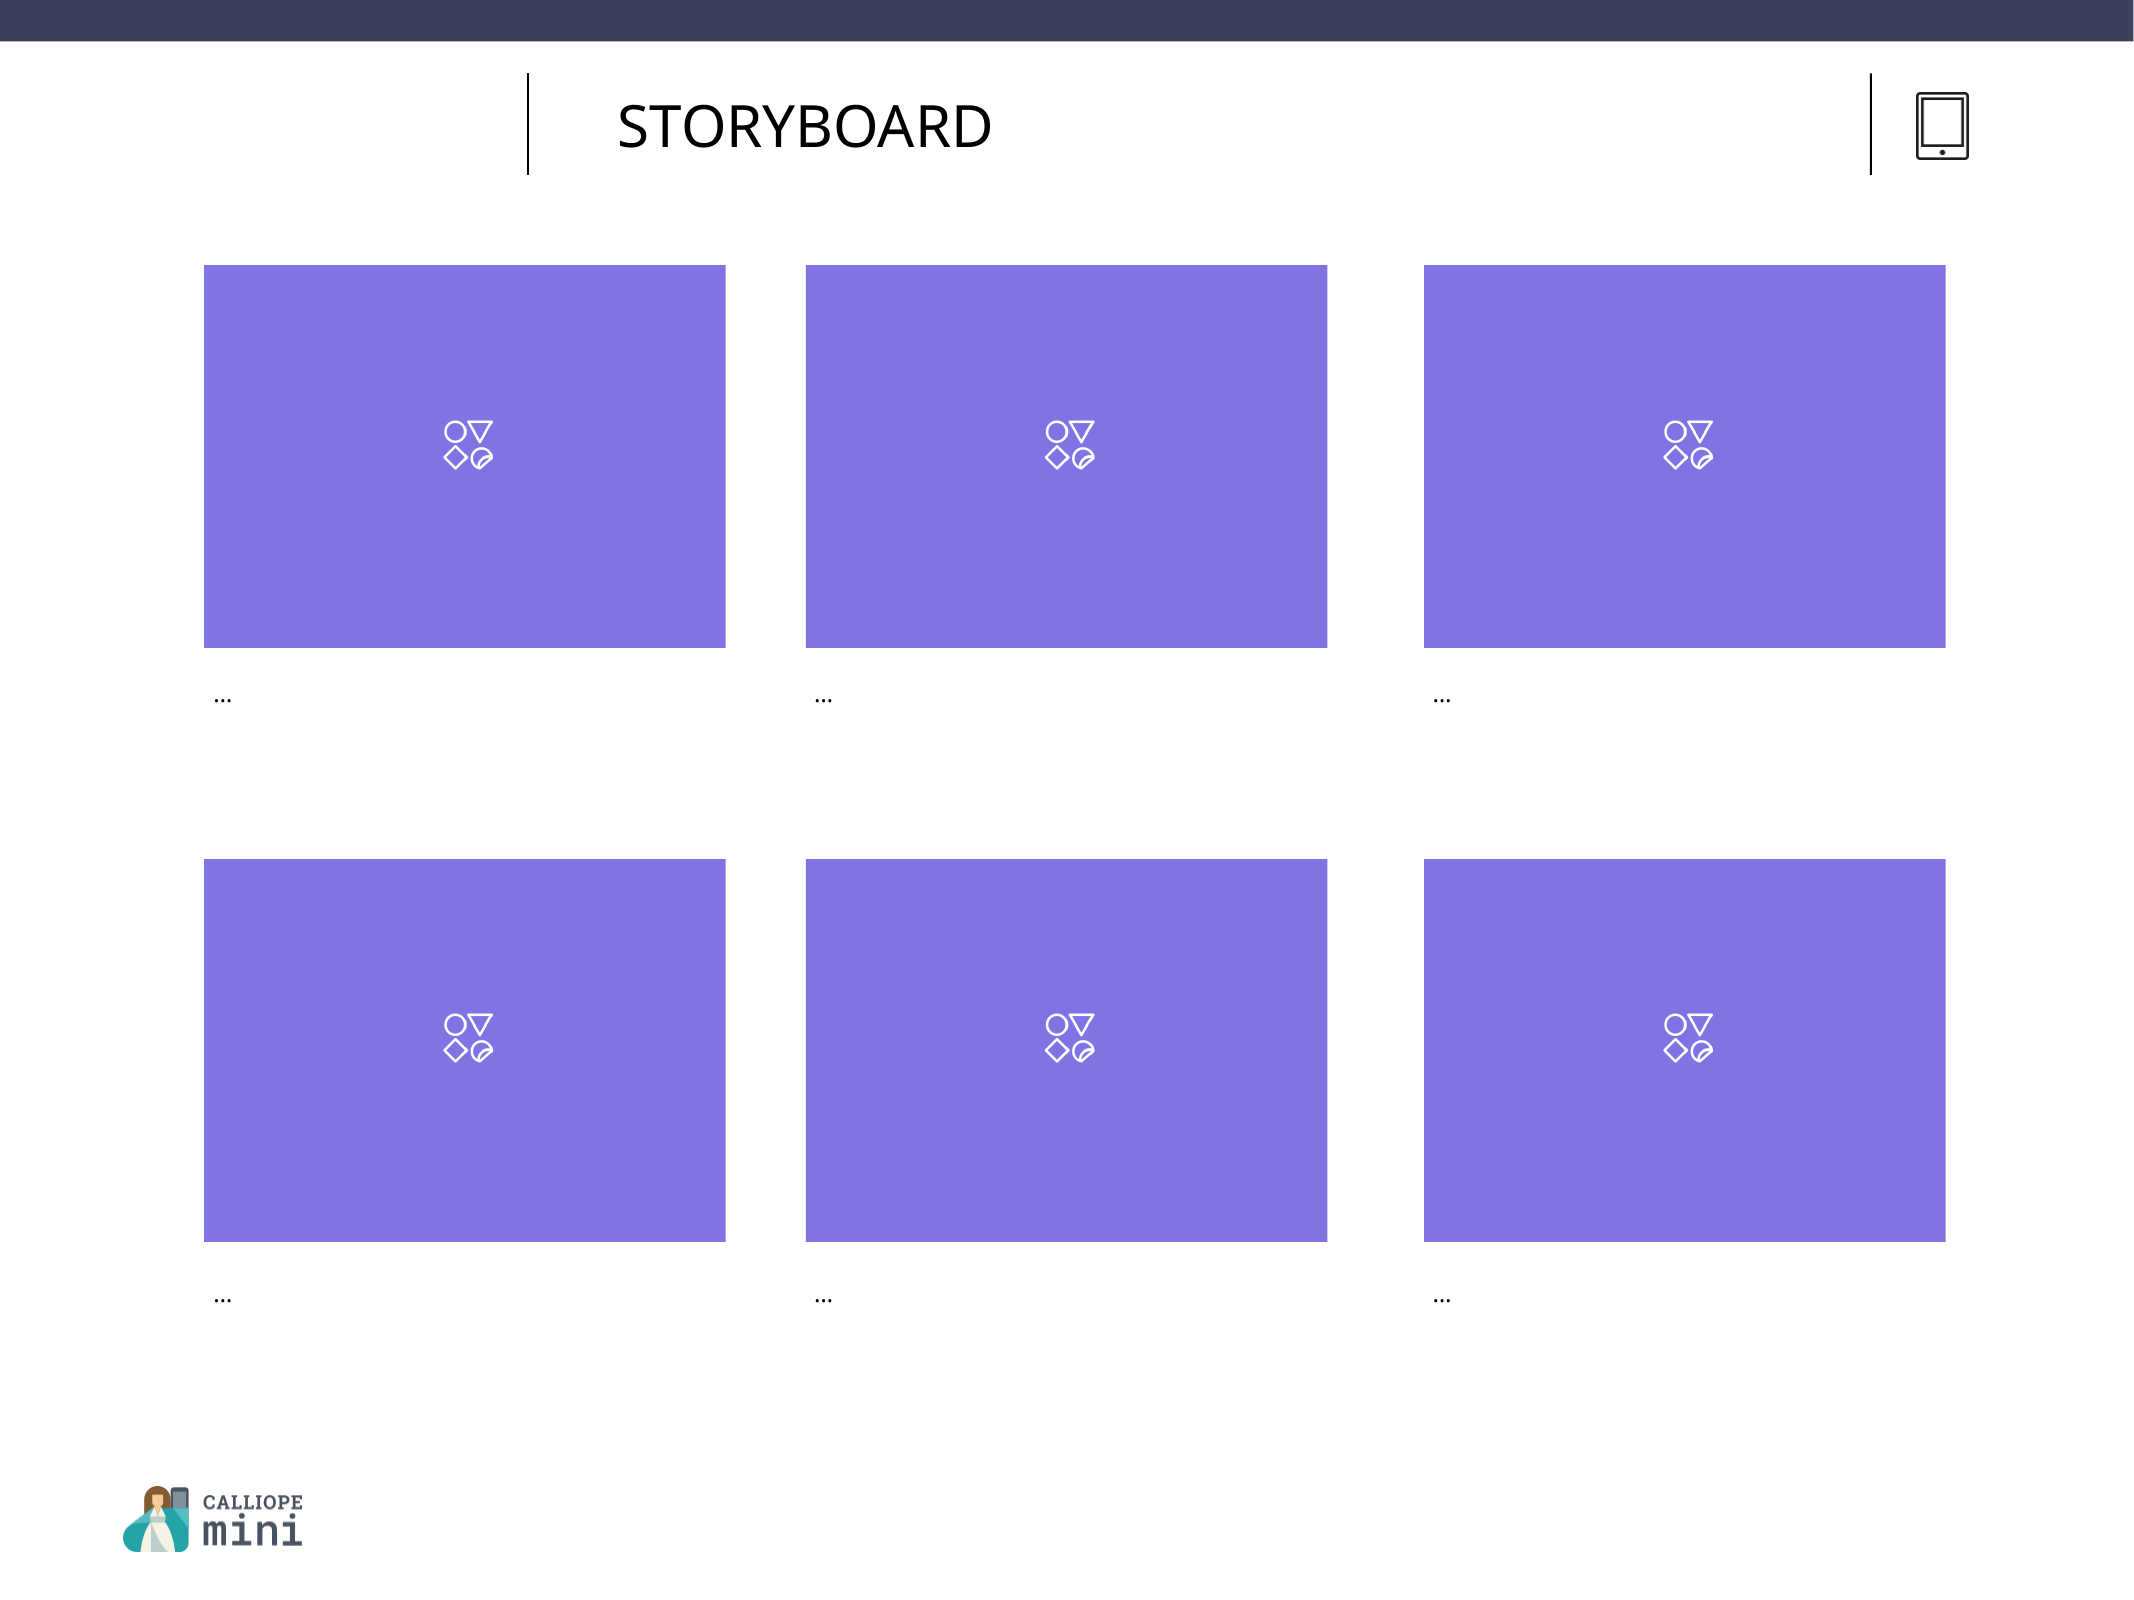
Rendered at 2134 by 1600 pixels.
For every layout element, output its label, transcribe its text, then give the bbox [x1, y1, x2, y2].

text_box … [204, 1261, 727, 1328]
picture [123, 1486, 302, 1552]
text_box … [805, 1261, 1328, 1328]
text_box … [1424, 661, 1946, 728]
picture [1916, 92, 1969, 160]
picture [203, 858, 726, 1242]
picture [1423, 265, 1946, 649]
picture [203, 265, 726, 649]
list STORYBOARD [609, 80, 1775, 168]
picture [1423, 858, 1946, 1242]
text_box … [1424, 1261, 1946, 1328]
text_box … [805, 661, 1328, 728]
text_box … [204, 661, 727, 728]
picture [805, 265, 1328, 649]
picture [805, 858, 1328, 1242]
